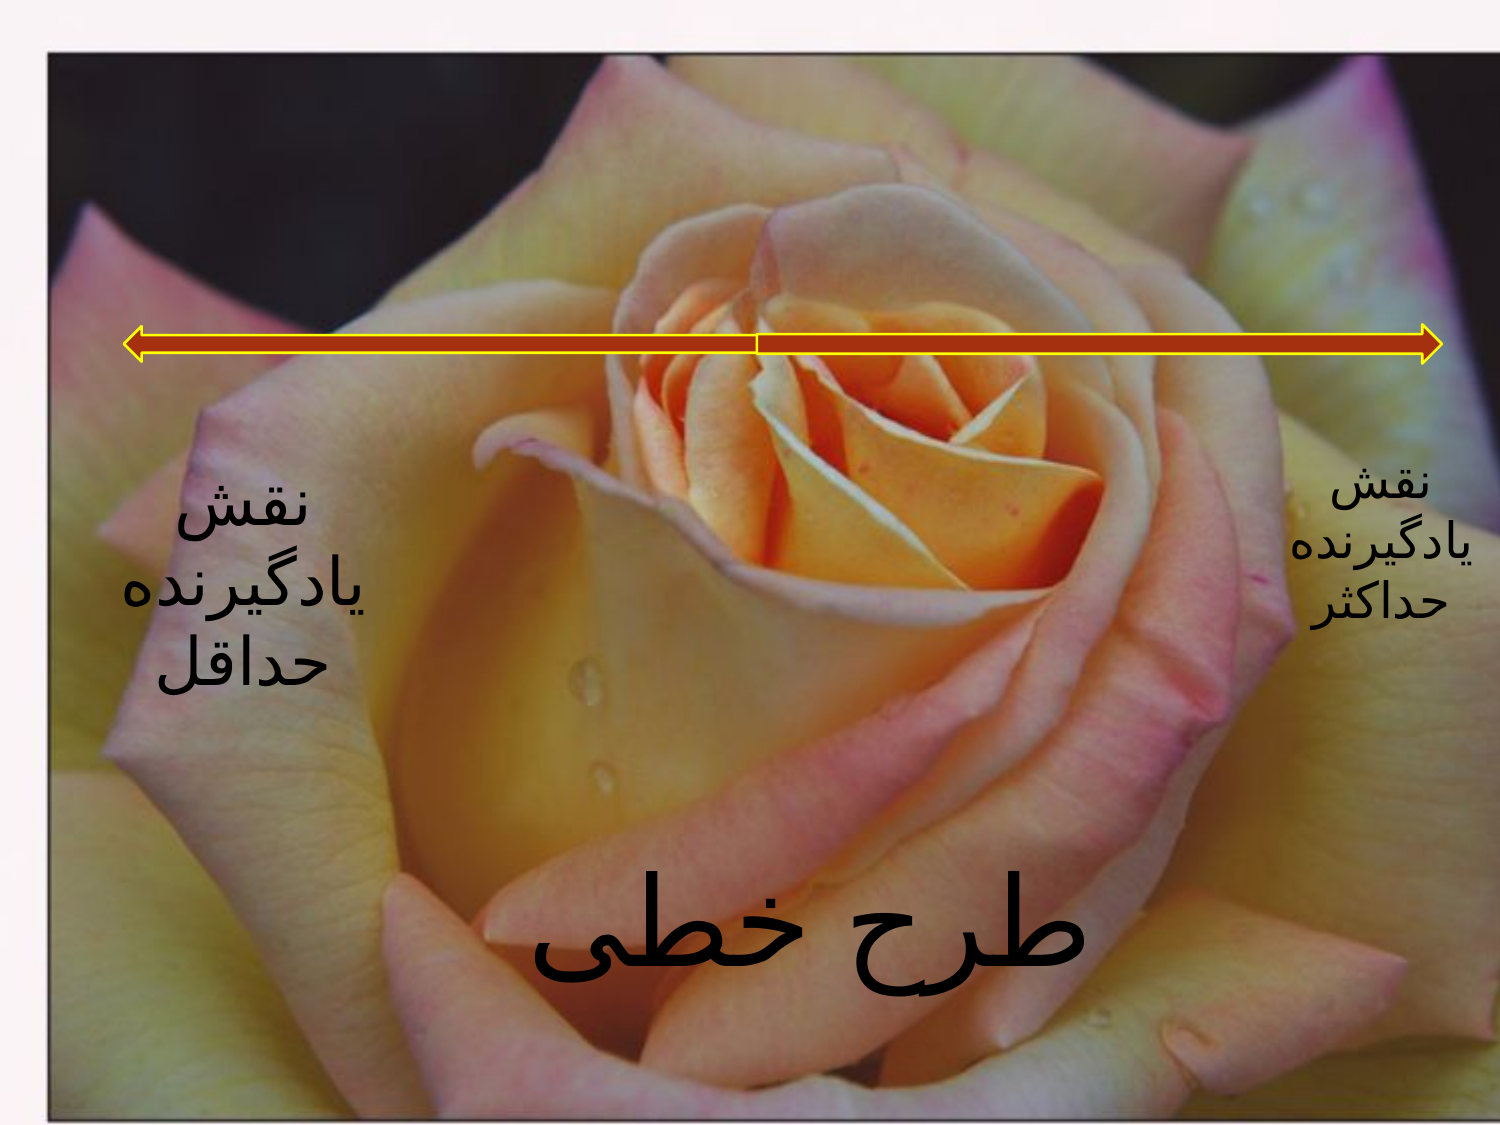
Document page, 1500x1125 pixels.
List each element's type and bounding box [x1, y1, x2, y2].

list [0, 0, 1500, 1125]
